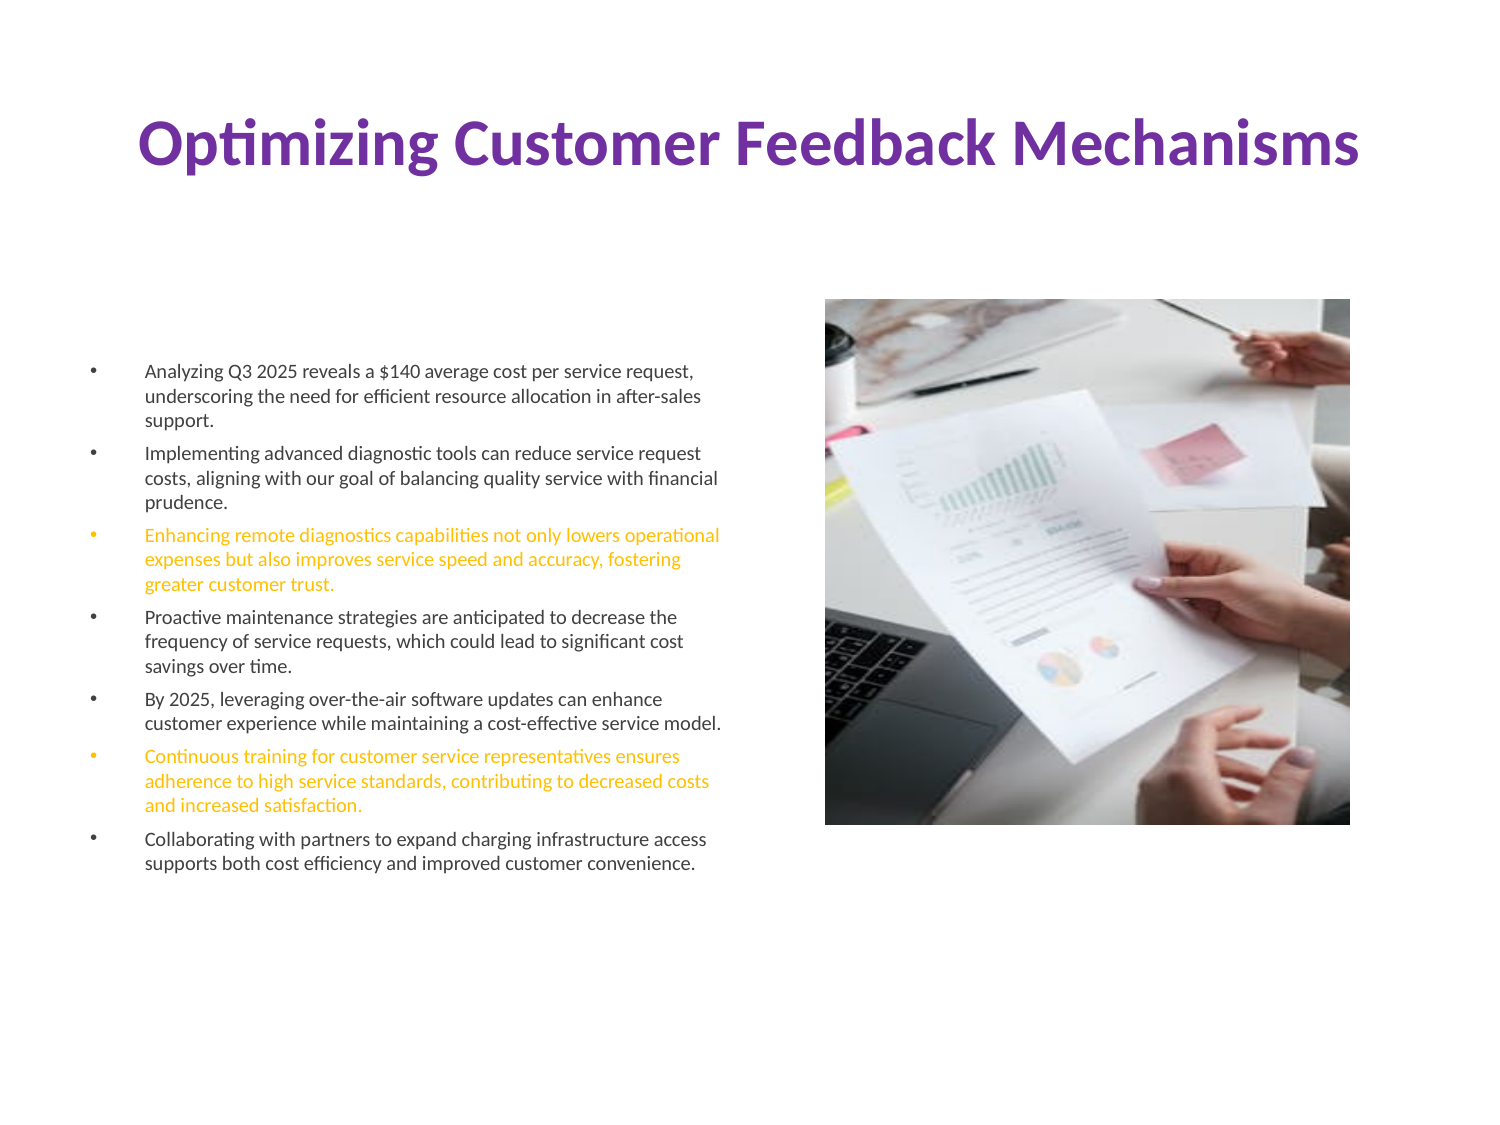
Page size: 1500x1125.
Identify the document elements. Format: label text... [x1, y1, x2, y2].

title Optimizing Customer Feedback Mechanisms [75, 45, 1425, 233]
picture [824, 299, 1351, 826]
list Analyzing Q3 2025 reveals a $140 average cost per service request, underscoring the need for efficient resource allocation in after-sales support. Implementing advanced diagnostic tools can reduce service request costs, aligning with our goal of balancing quality service with financial prudence. Enhancing remote diagnostics capabilities not only lowers operational expenses but also improves service speed and accuracy, fostering greater customer trust. Proactive maintenance strategies are anticipated to decrease the frequency of service requests, which could lead to significant cost savings over time. By 2025, leveraging over-the-air software updates can enhance customer experience while maintaining a cost-effective service model. Continuous training for customer service representatives ensures adherence to high service standards, contributing to decreased costs and increased satisfaction. Collaborating with partners to expand charging infrastructure access supports both cost efficiency and improved customer convenience. [75, 298, 750, 899]
